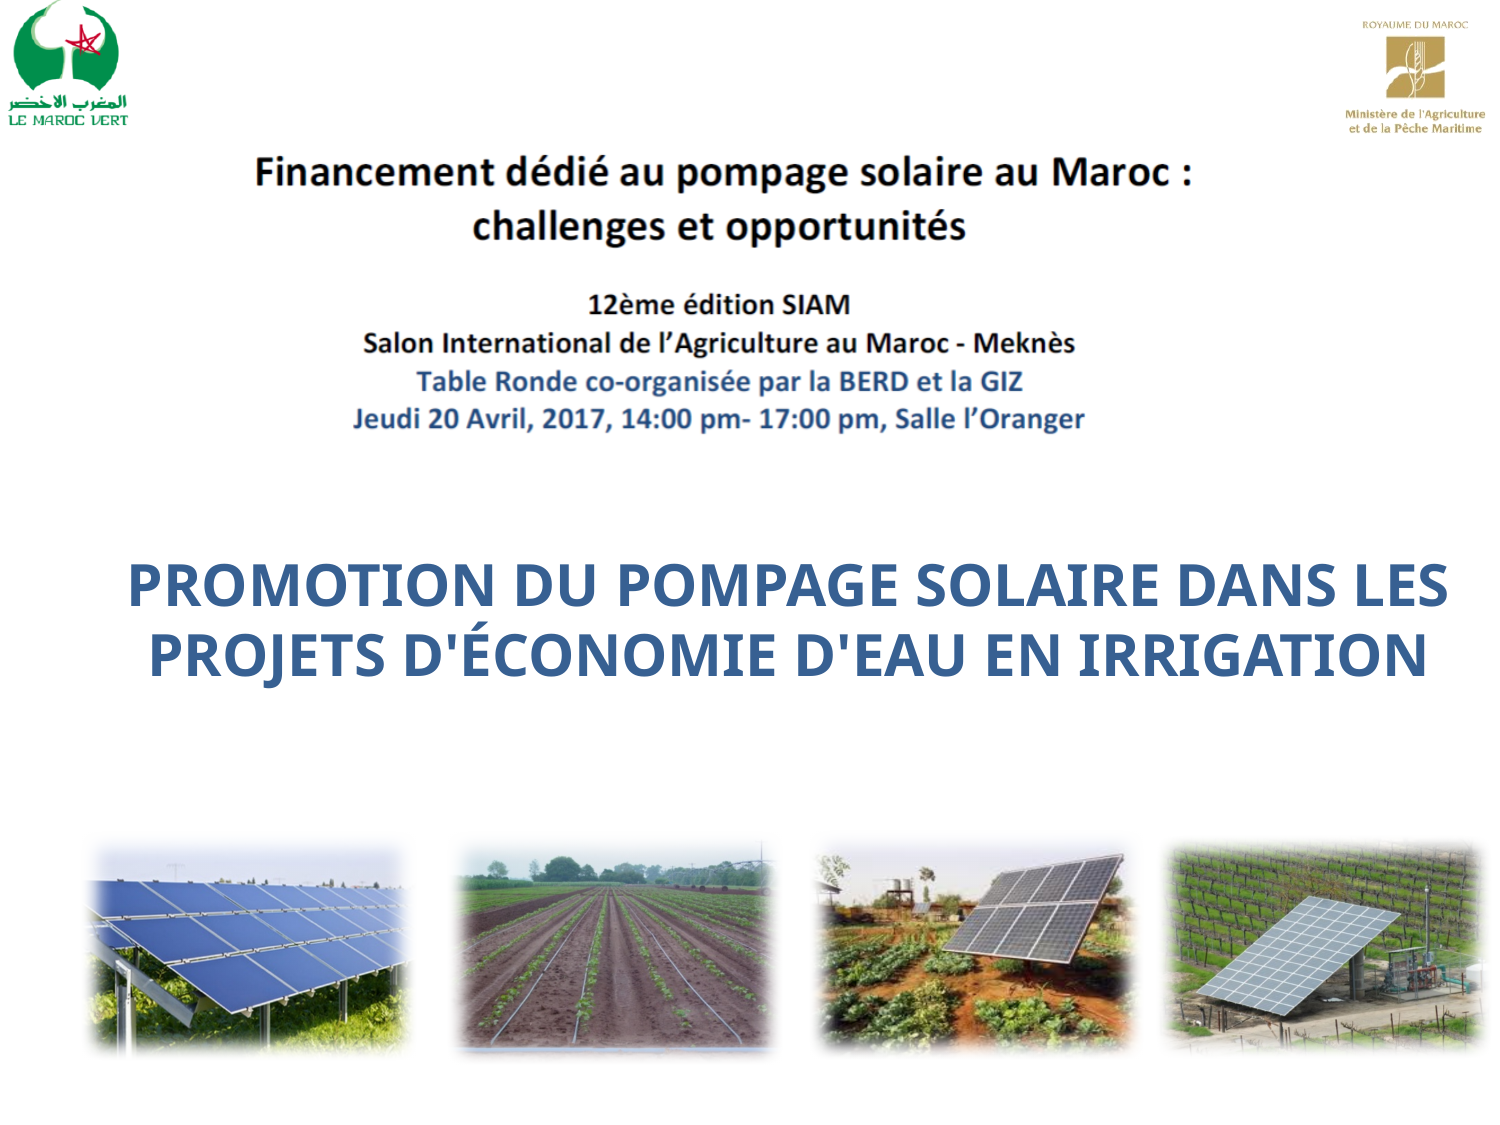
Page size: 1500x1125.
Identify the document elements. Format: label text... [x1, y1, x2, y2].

picture [1334, 6, 1495, 150]
picture [2, 0, 133, 126]
picture [446, 830, 784, 1066]
picture [79, 830, 418, 1062]
picture [807, 829, 1145, 1061]
picture [198, 121, 1274, 439]
text_box PROMOTION DU POMPAGE SOLAIRE DANS LES PROJETS D'ÉCONOMIE D'EAU EN IRRIGATION [68, 540, 1500, 696]
picture [1154, 833, 1493, 1060]
